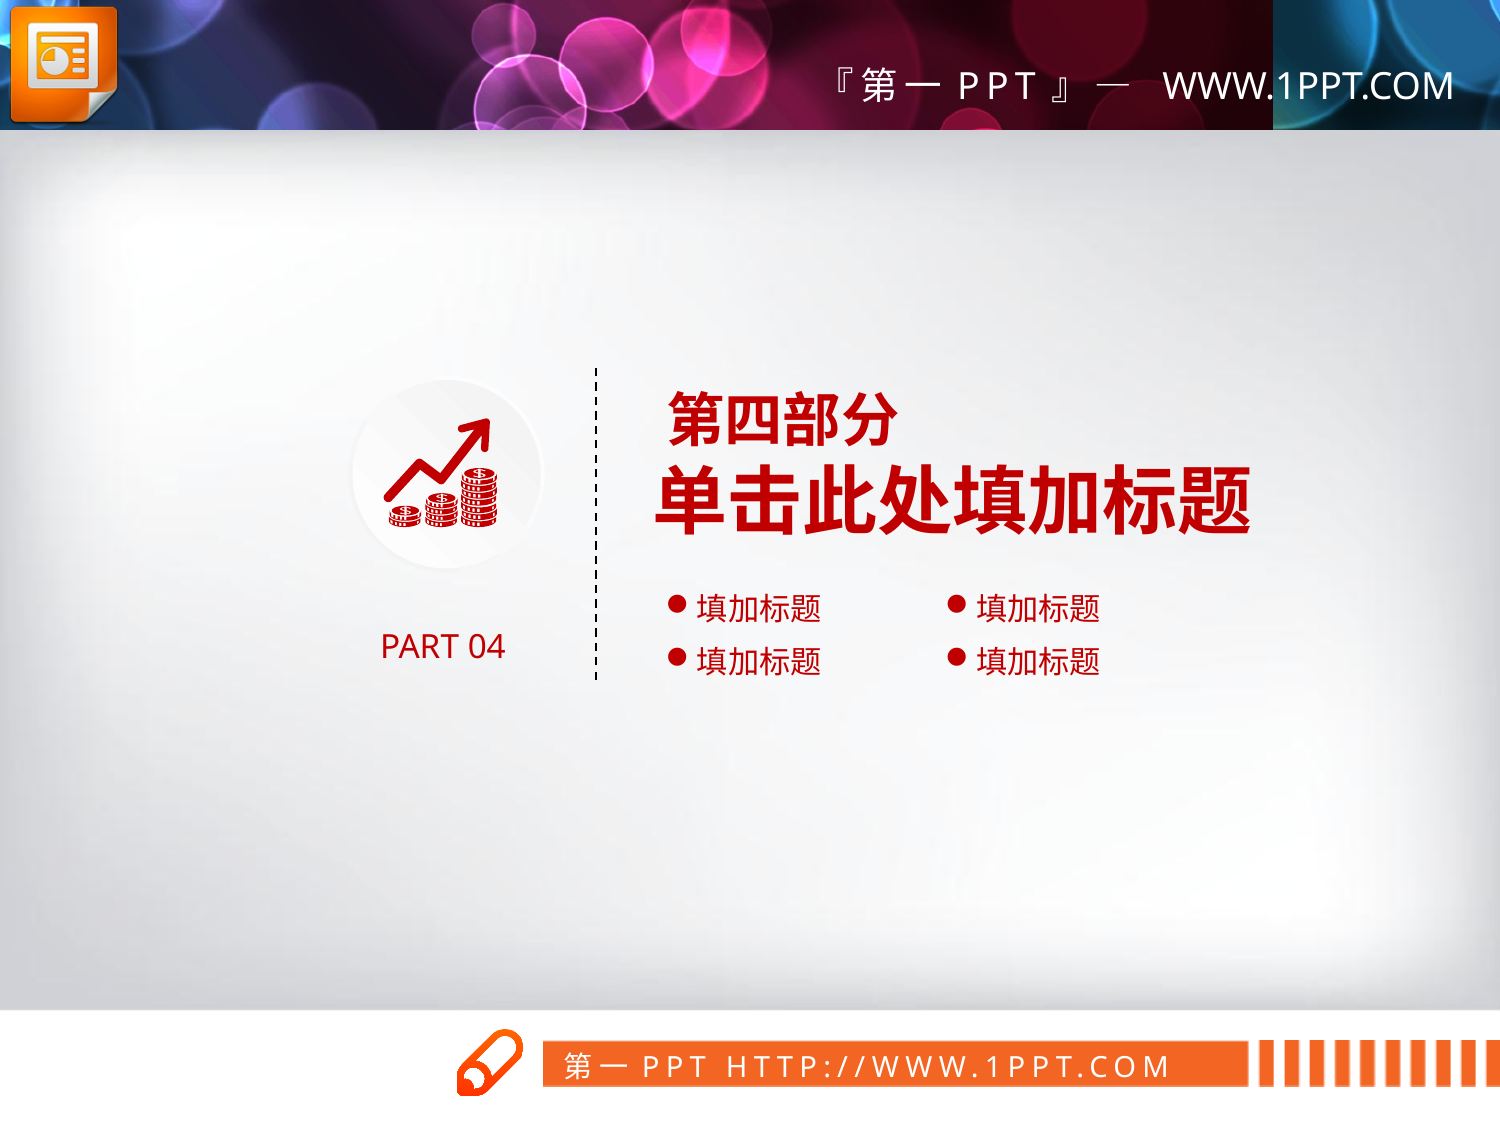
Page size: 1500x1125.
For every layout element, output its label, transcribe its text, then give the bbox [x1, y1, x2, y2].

text_box PART 04 [380, 625, 529, 666]
picture [543, 1040, 1500, 1087]
text_box 填加标题 [665, 588, 996, 627]
text_box 填加标题 [945, 642, 1275, 681]
text_box 填加标题 [665, 642, 945, 680]
picture [0, 0, 1500, 1012]
text_box 填加标题 [945, 589, 1275, 627]
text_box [348, 375, 545, 573]
text_box 第四部分 单击此处填加标题 [637, 376, 1268, 551]
